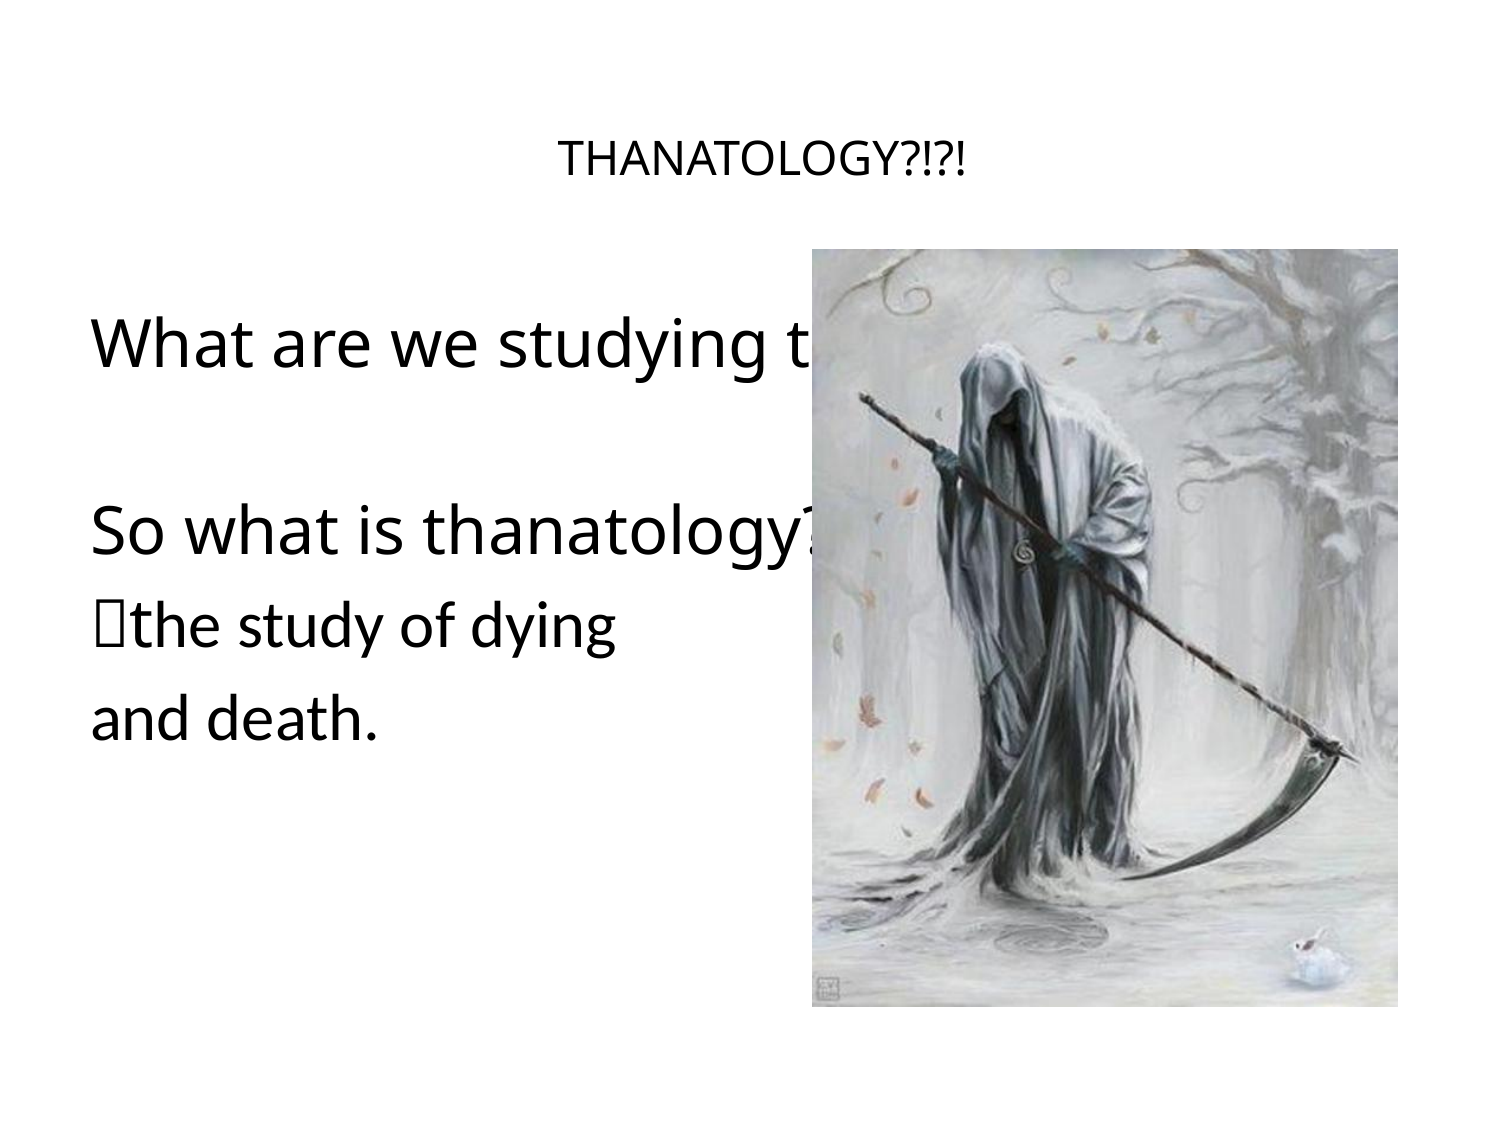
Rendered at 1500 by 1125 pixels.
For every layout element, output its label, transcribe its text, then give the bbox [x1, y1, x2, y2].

list What are we studying today? So what is thanatology? the study of dying and death. [75, 200, 1425, 943]
title THANATOLOGY?!?! [87, 62, 1438, 250]
picture [812, 249, 1398, 1007]
